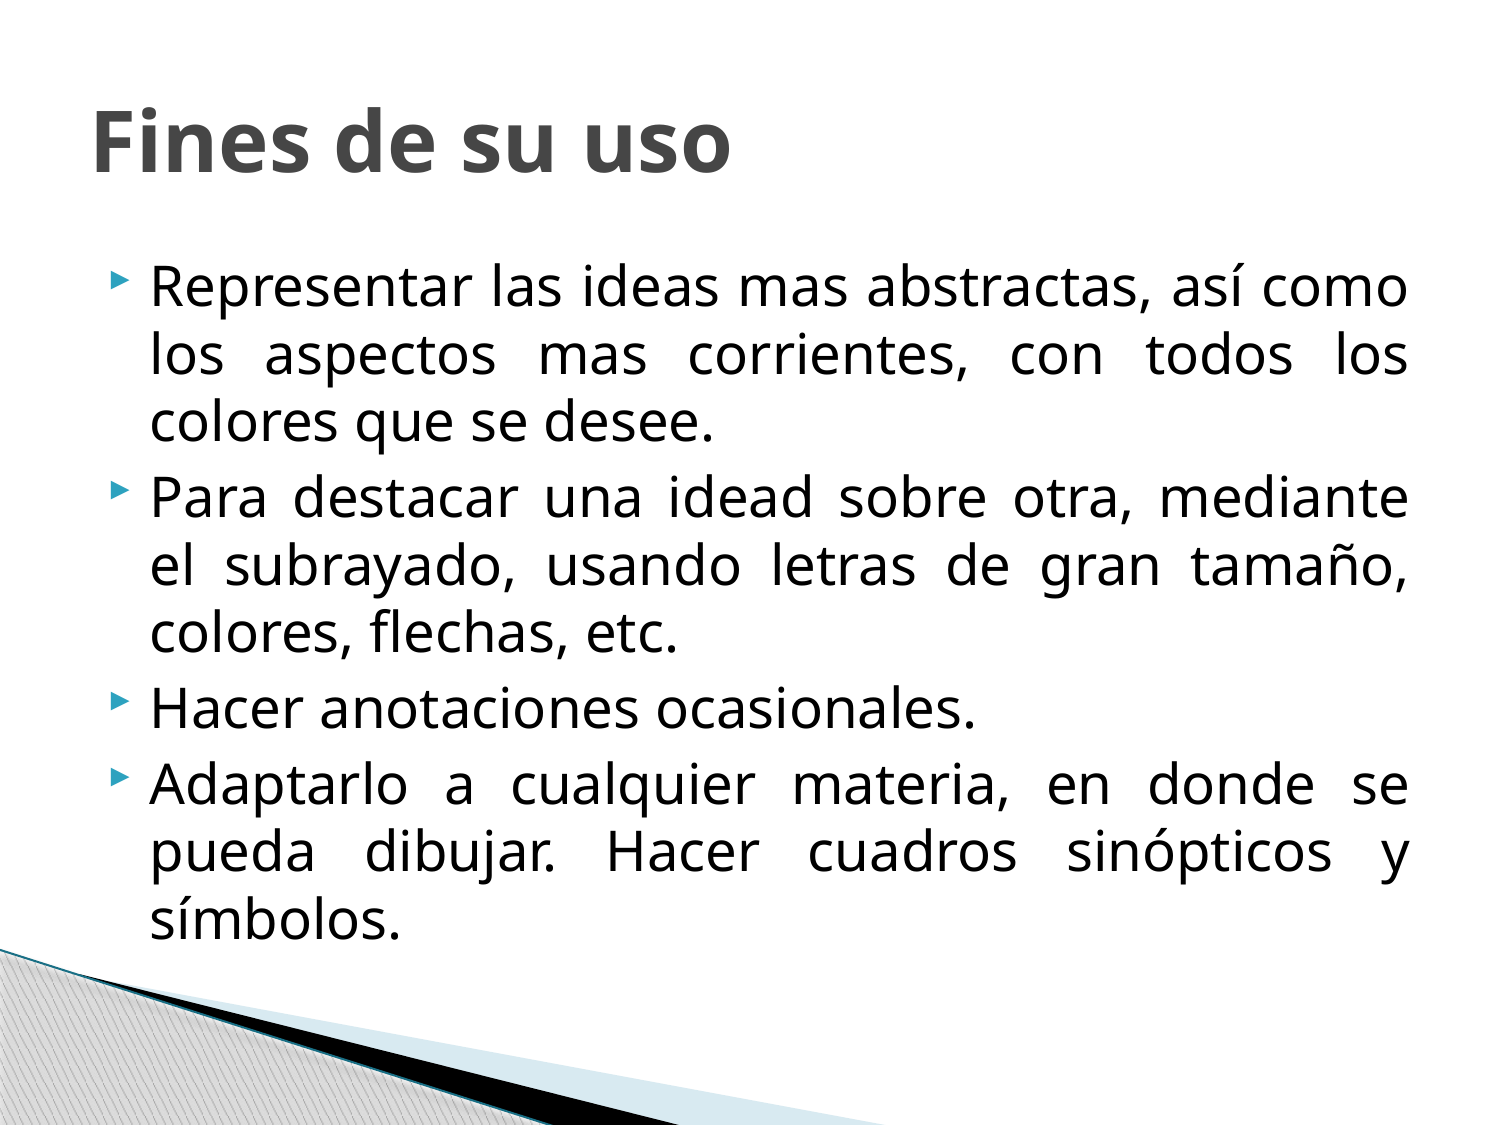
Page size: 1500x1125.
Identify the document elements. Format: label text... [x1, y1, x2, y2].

title Fines de su uso [75, 45, 1425, 233]
list Representar las ideas mas abstractas, así como los aspectos mas corrientes, con todos los colores que se desee. Para destacar una idead sobre otra, mediante el subrayado, usando letras de gran tamaño, colores, flechas, etc. Hacer anotaciones ocasionales. Adaptarlo a cualquier materia, en donde se pueda dibujar. Hacer cuadros sinópticos y símbolos. [75, 243, 1425, 986]
